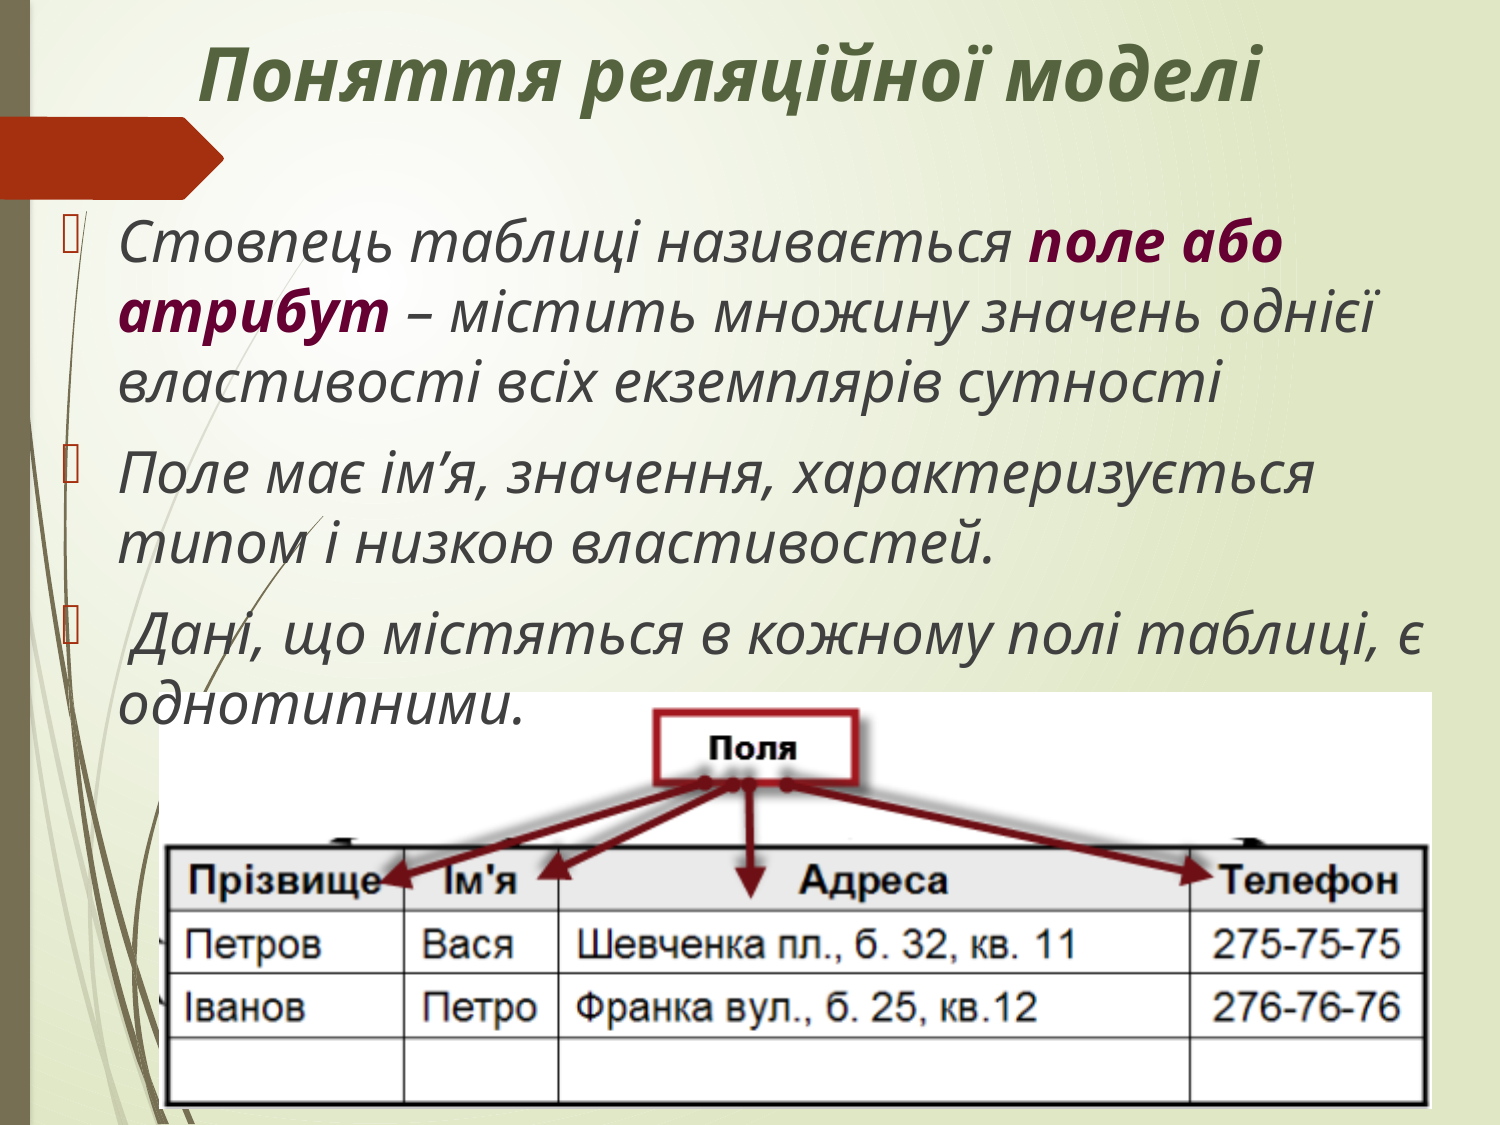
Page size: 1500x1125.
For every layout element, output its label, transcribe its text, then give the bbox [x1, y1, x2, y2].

list Стовпець таблиці називається поле або атрибут – містить множину значень однієї властивості всіх екземплярів сутності Поле має ім’я, значення, характеризується типом і низкою властивостей. Дані, що містяться в кожному полі таблиці, є однотипними. [46, 196, 1488, 740]
picture [159, 692, 1432, 1110]
title Поняття реляційної моделі [183, 19, 1471, 173]
